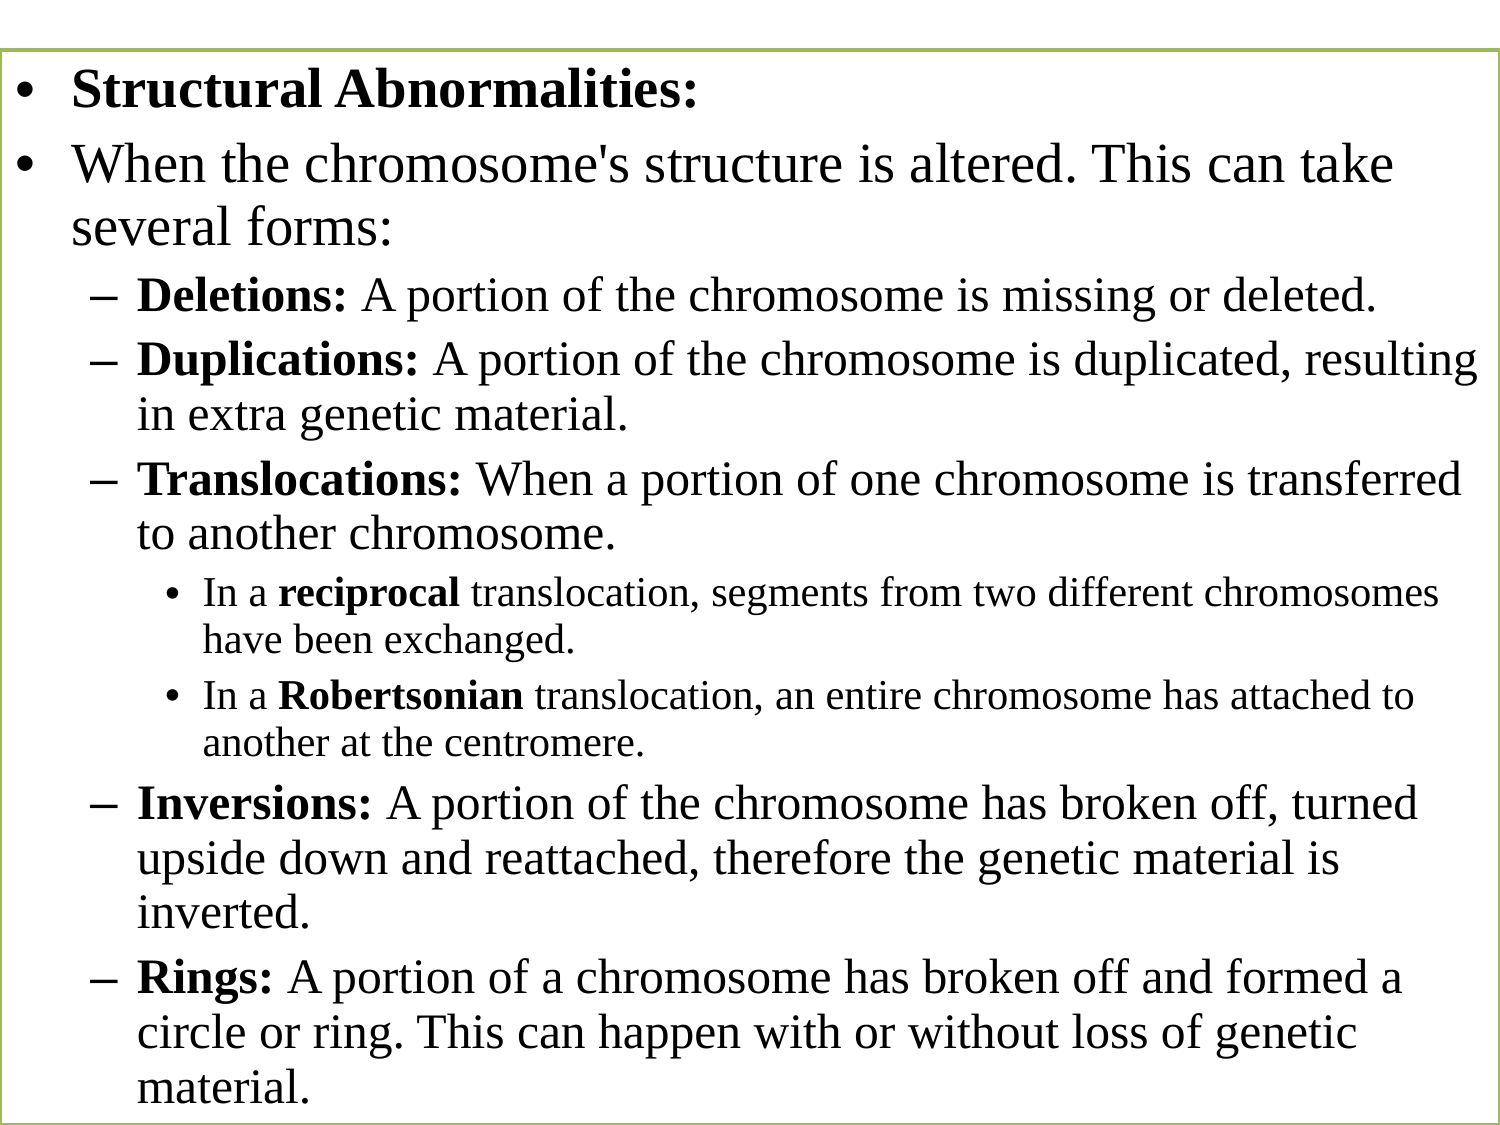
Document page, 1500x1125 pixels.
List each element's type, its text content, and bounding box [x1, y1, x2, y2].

list Structural Abnormalities: When the chromosome's structure is altered. This can take several forms: Deletions: A portion of the chromosome is missing or deleted. Duplications: A portion of the chromosome is duplicated, resulting in extra genetic material. Translocations: When a portion of one chromosome is transferred to another chromosome. In a reciprocal translocation, segments from two different chromosomes have been exchanged. In a Robertsonian translocation, an entire chromosome has attached to another at the centromere. Inversions: A portion of the chromosome has broken off, turned upside down and reattached, therefore the genetic material is inverted. Rings: A portion of a chromosome has broken off and formed a circle or ring. This can happen with or without loss of genetic material. [0, 48, 1500, 1125]
